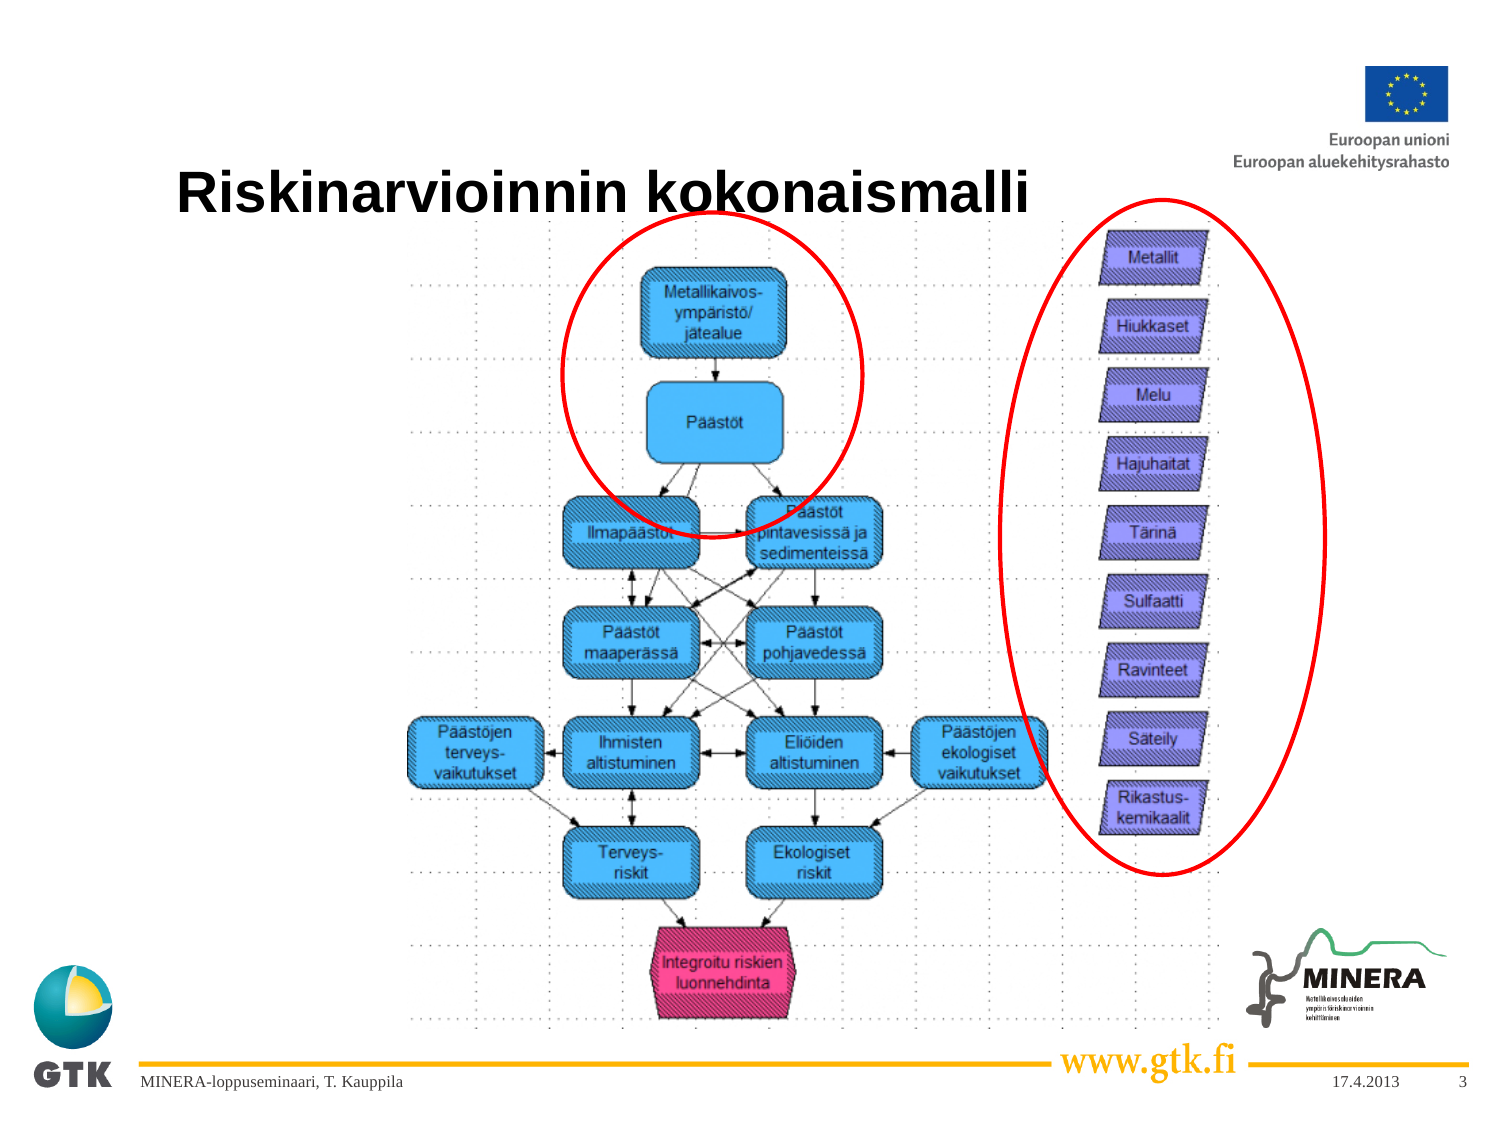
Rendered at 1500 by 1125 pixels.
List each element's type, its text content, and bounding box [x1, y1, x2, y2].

text_box [663, 210, 762, 219]
picture [1245, 928, 1448, 1028]
picture [131, 1032, 1478, 1092]
picture [1234, 66, 1450, 171]
slide_number 3 [1415, 1069, 1483, 1093]
text_box [1105, 197, 1328, 853]
picture [406, 221, 1219, 1030]
picture [28, 952, 118, 1094]
footer MINERA-loppuseminaari, T. Kauppila [125, 1069, 1056, 1093]
title Riskinarvioinnin kokonaismalli [161, 31, 1448, 232]
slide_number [1240, 1069, 1415, 1093]
